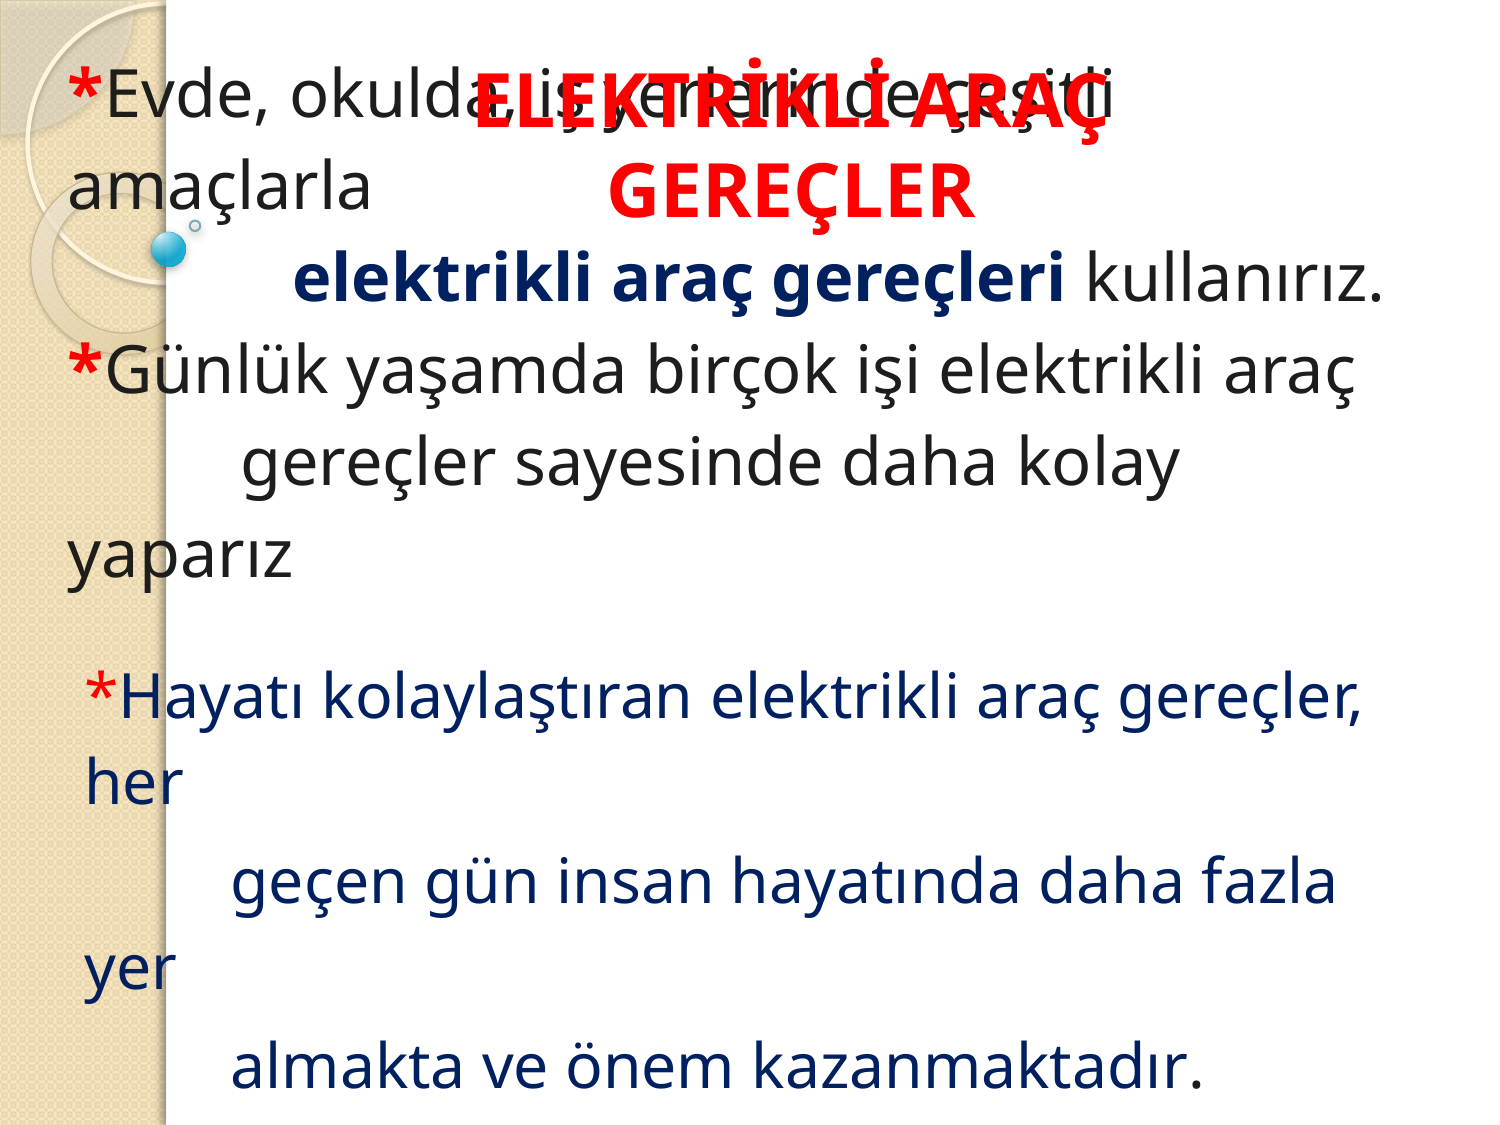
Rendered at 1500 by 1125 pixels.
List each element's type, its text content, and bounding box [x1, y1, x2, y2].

subtitle *Hayatı kolaylaştıran elektrikli araç gereçler, her geçen gün insan hayatında daha fazla yer almakta ve önem kazanmaktadır. [64, 645, 1447, 933]
title *Evde, okulda, iş yerlerinde çeşitli amaçlarla elektrikli araç gereçleri kullanırız. *Günlük yaşamda birçok işi elektrikli araç gereçler sayesinde daha kolay yaparız [53, 219, 1436, 598]
text_box ELEKTRİKLİ ARAÇ GEREÇLER [301, 44, 1282, 240]
